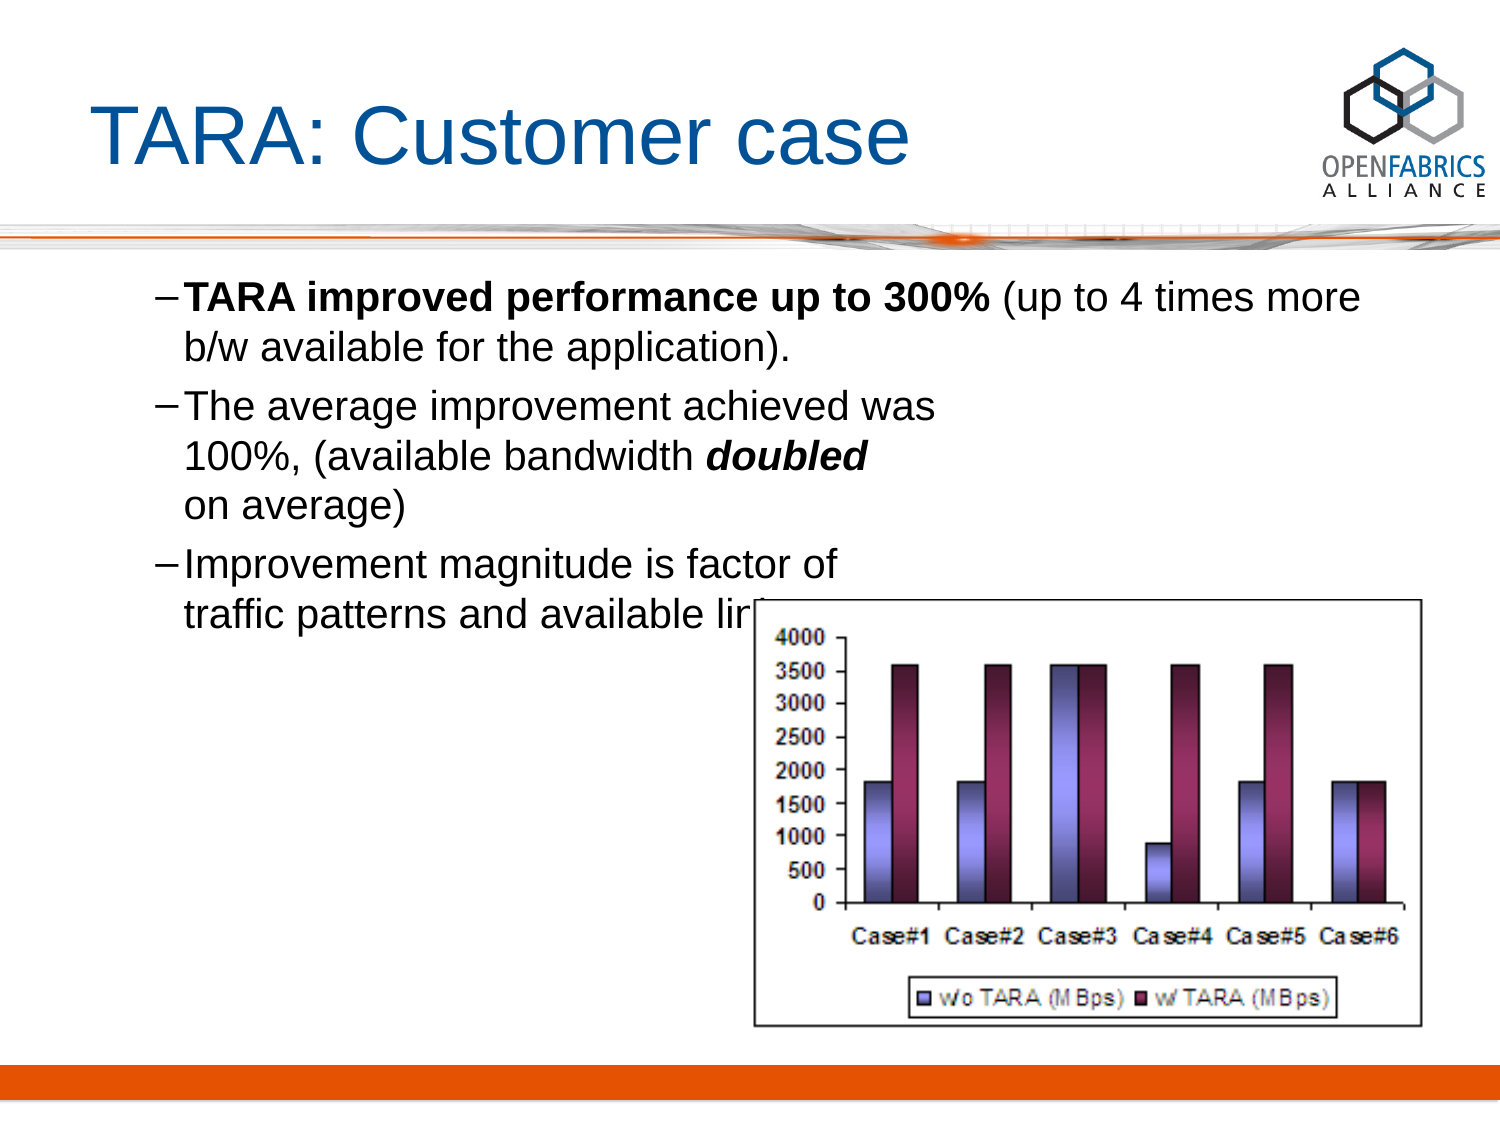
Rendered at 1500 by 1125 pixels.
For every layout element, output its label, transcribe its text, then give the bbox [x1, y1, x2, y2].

picture [0, 224, 1500, 236]
picture [749, 599, 1426, 1037]
title TARA: Customer case [74, 37, 1301, 226]
picture [0, 239, 1500, 250]
list TARA improved performance up to 300% (up to 4 times more b/w available for the application). The average improvement achieved was 100%, (available bandwidth doubled on average) Improvement magnitude is factor of traffic patterns and available links [74, 262, 1426, 1026]
picture [1312, 37, 1494, 219]
